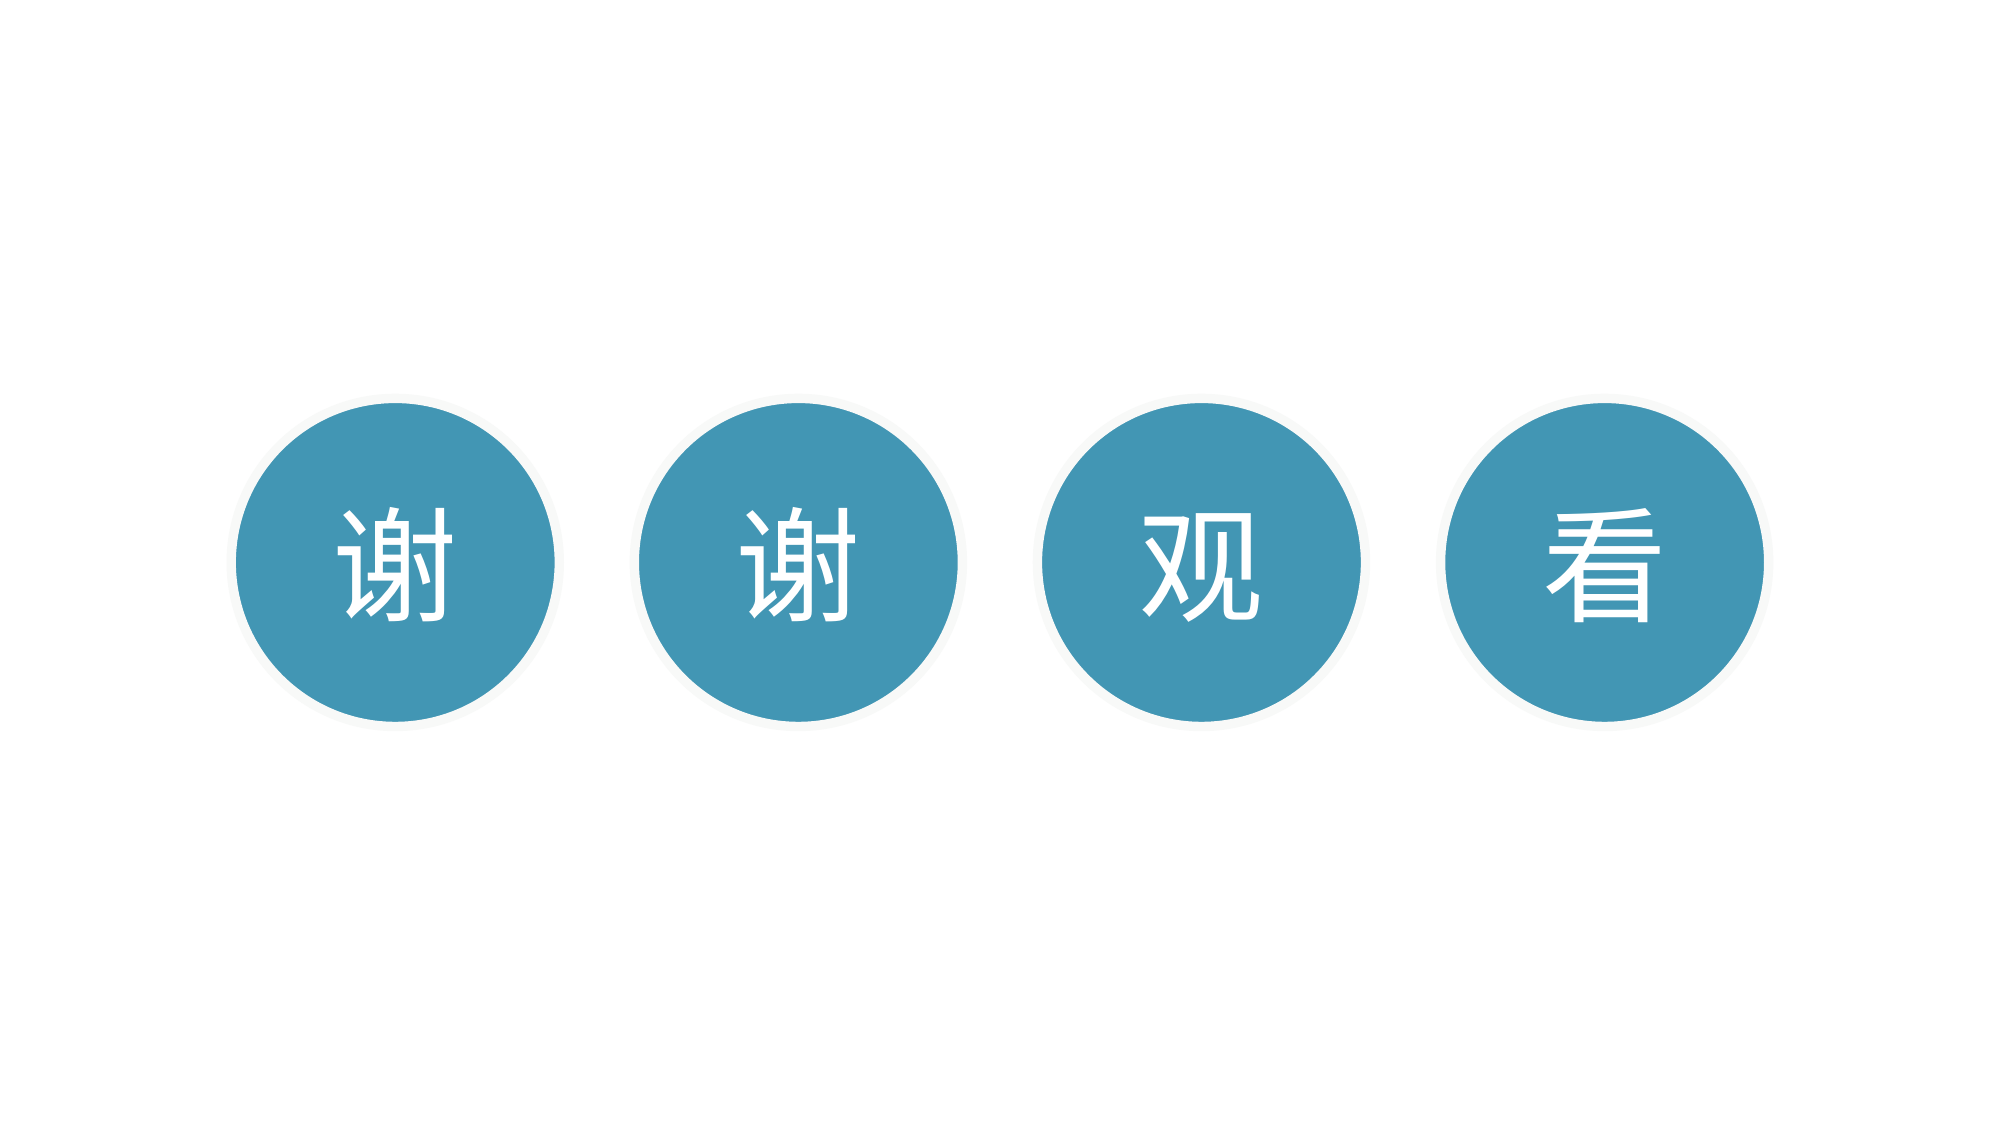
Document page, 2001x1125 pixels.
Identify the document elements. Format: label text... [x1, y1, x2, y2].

text_box 谢 [633, 397, 964, 728]
text_box 观 [1036, 397, 1367, 728]
text_box 看 [1439, 397, 1770, 728]
text_box 谢 [230, 397, 561, 728]
